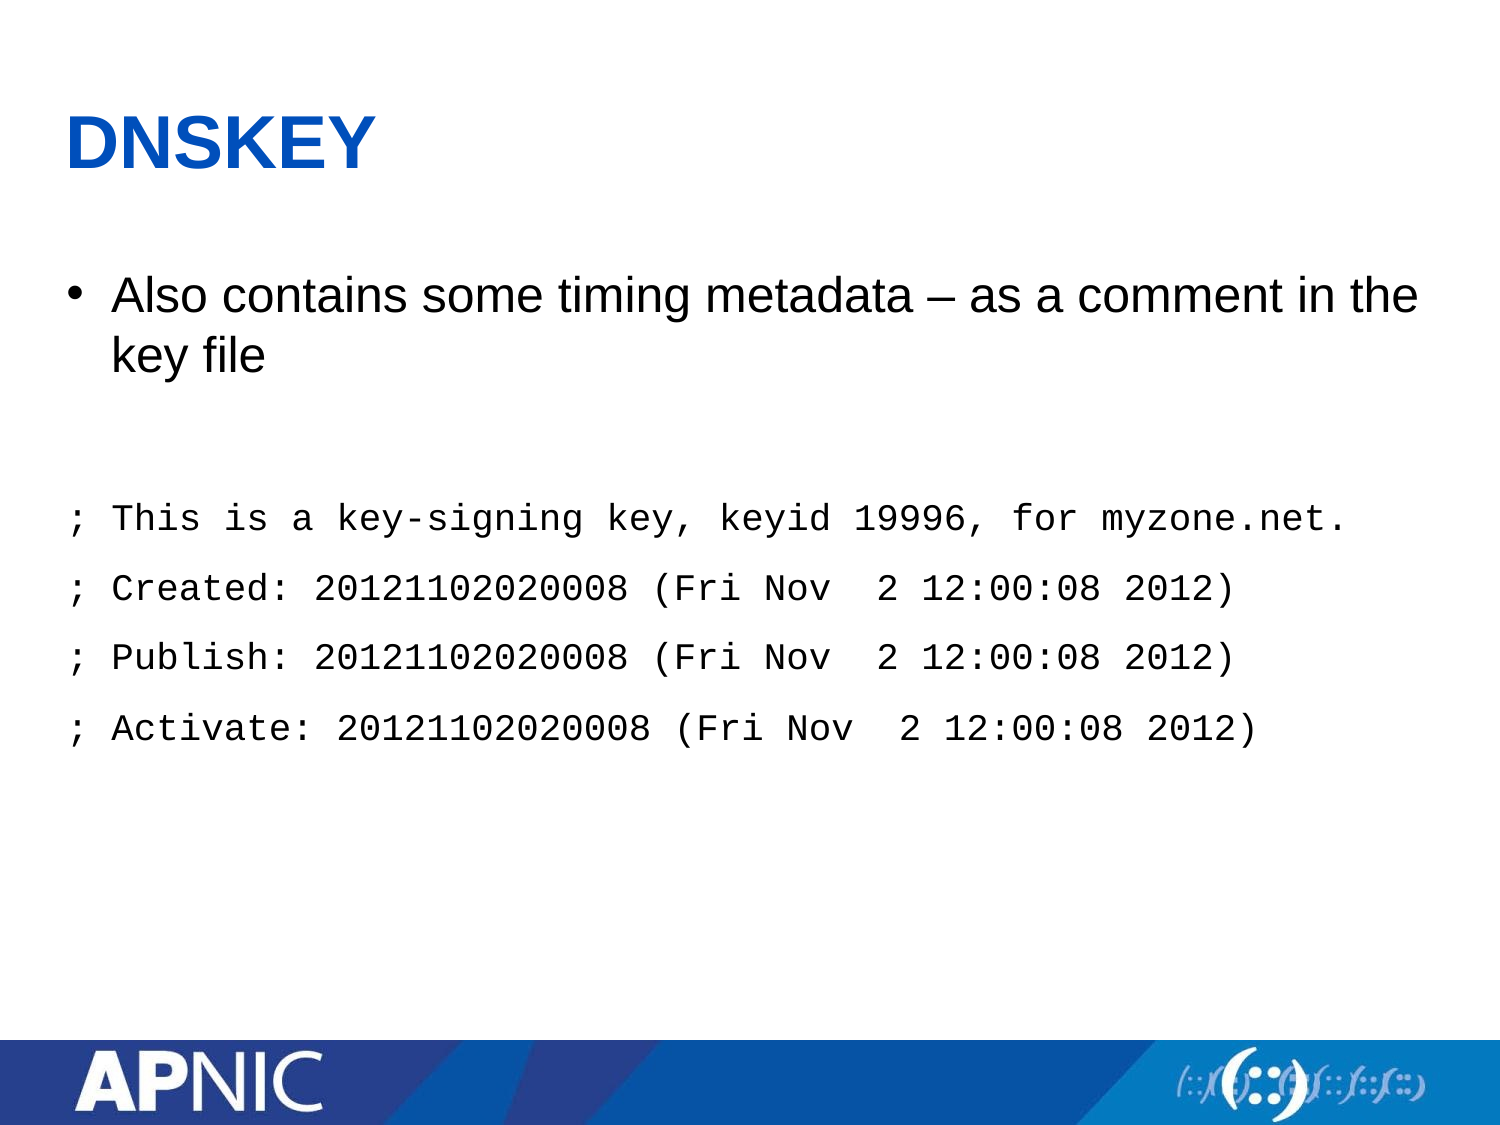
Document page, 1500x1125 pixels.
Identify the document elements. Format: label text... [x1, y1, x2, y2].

list Also contains some timing metadata – as a comment in the key file ; This is a key-signing key, keyid 19996, for myzone.net. ; Created: 20121102020008 (Fri Nov 2 12:00:08 2012) ; Publish: 20121102020008 (Fri Nov 2 12:00:08 2012) ; Activate: 20121102020008 (Fri Nov 2 12:00:08 2012) [66, 262, 1437, 1012]
title DNSKEY [64, 45, 1436, 233]
picture [0, 1040, 1500, 1125]
